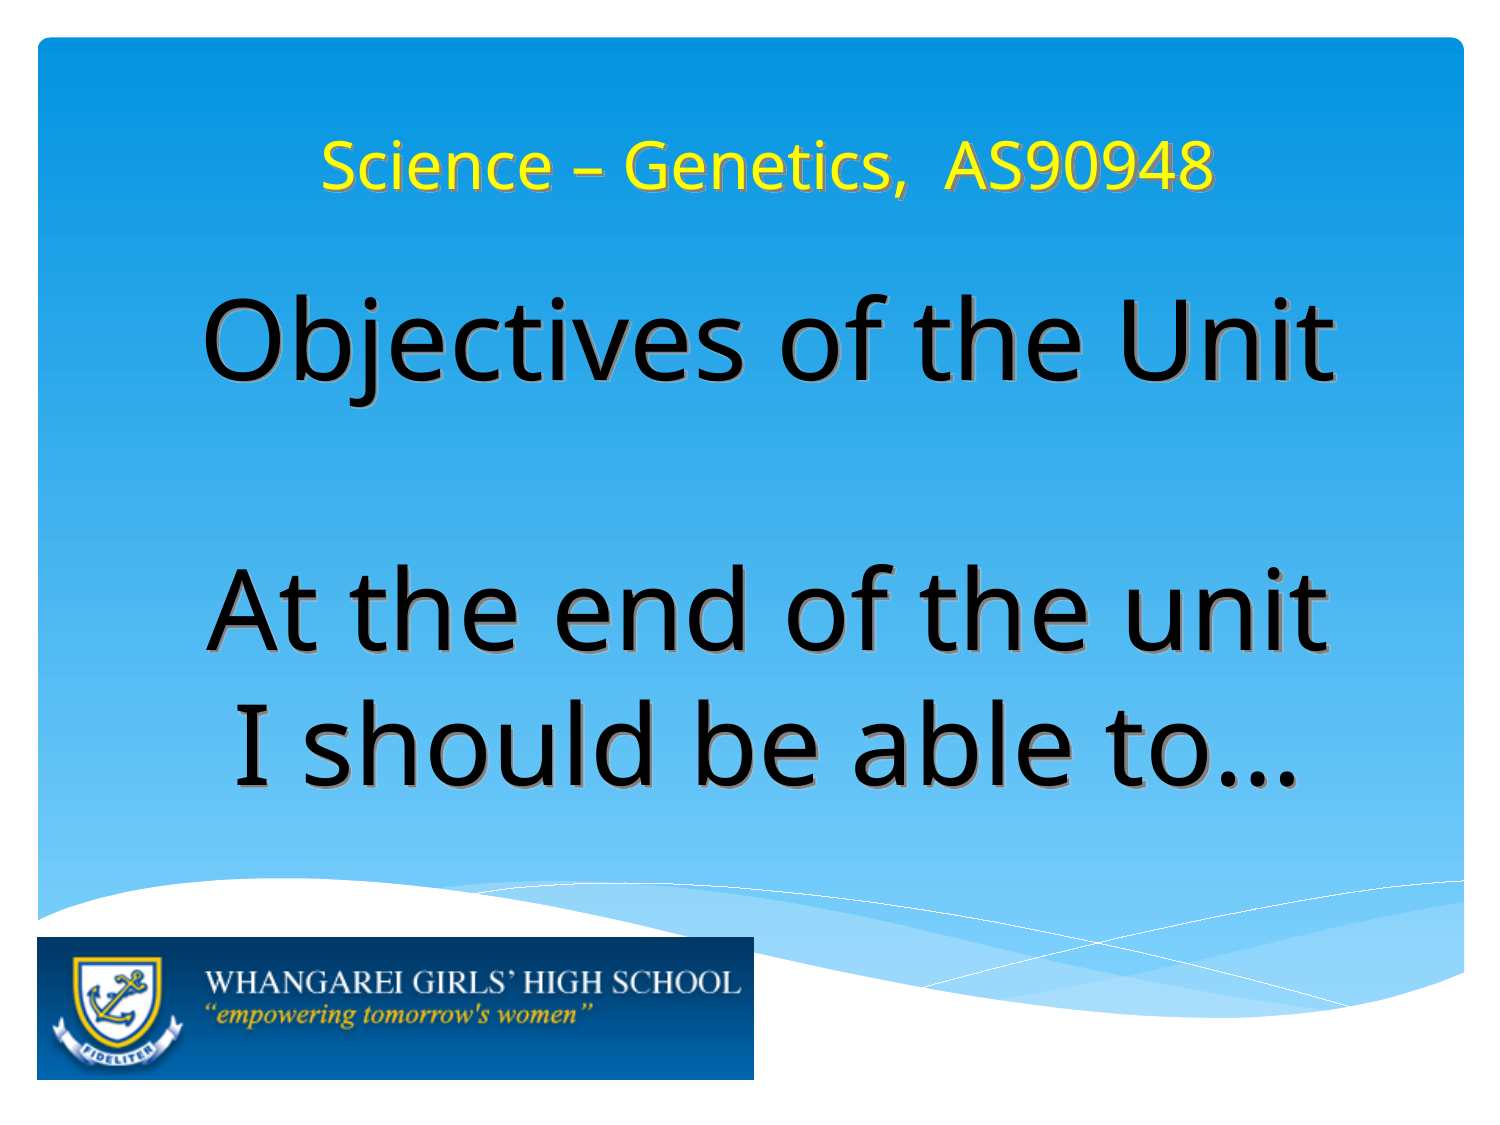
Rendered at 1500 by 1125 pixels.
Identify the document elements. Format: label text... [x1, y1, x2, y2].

text_box Science – Genetics, AS90948 [162, 112, 1375, 213]
text_box Objectives of the Unit At the end of the unit I should be able to… [162, 213, 1375, 913]
picture [37, 937, 754, 1080]
